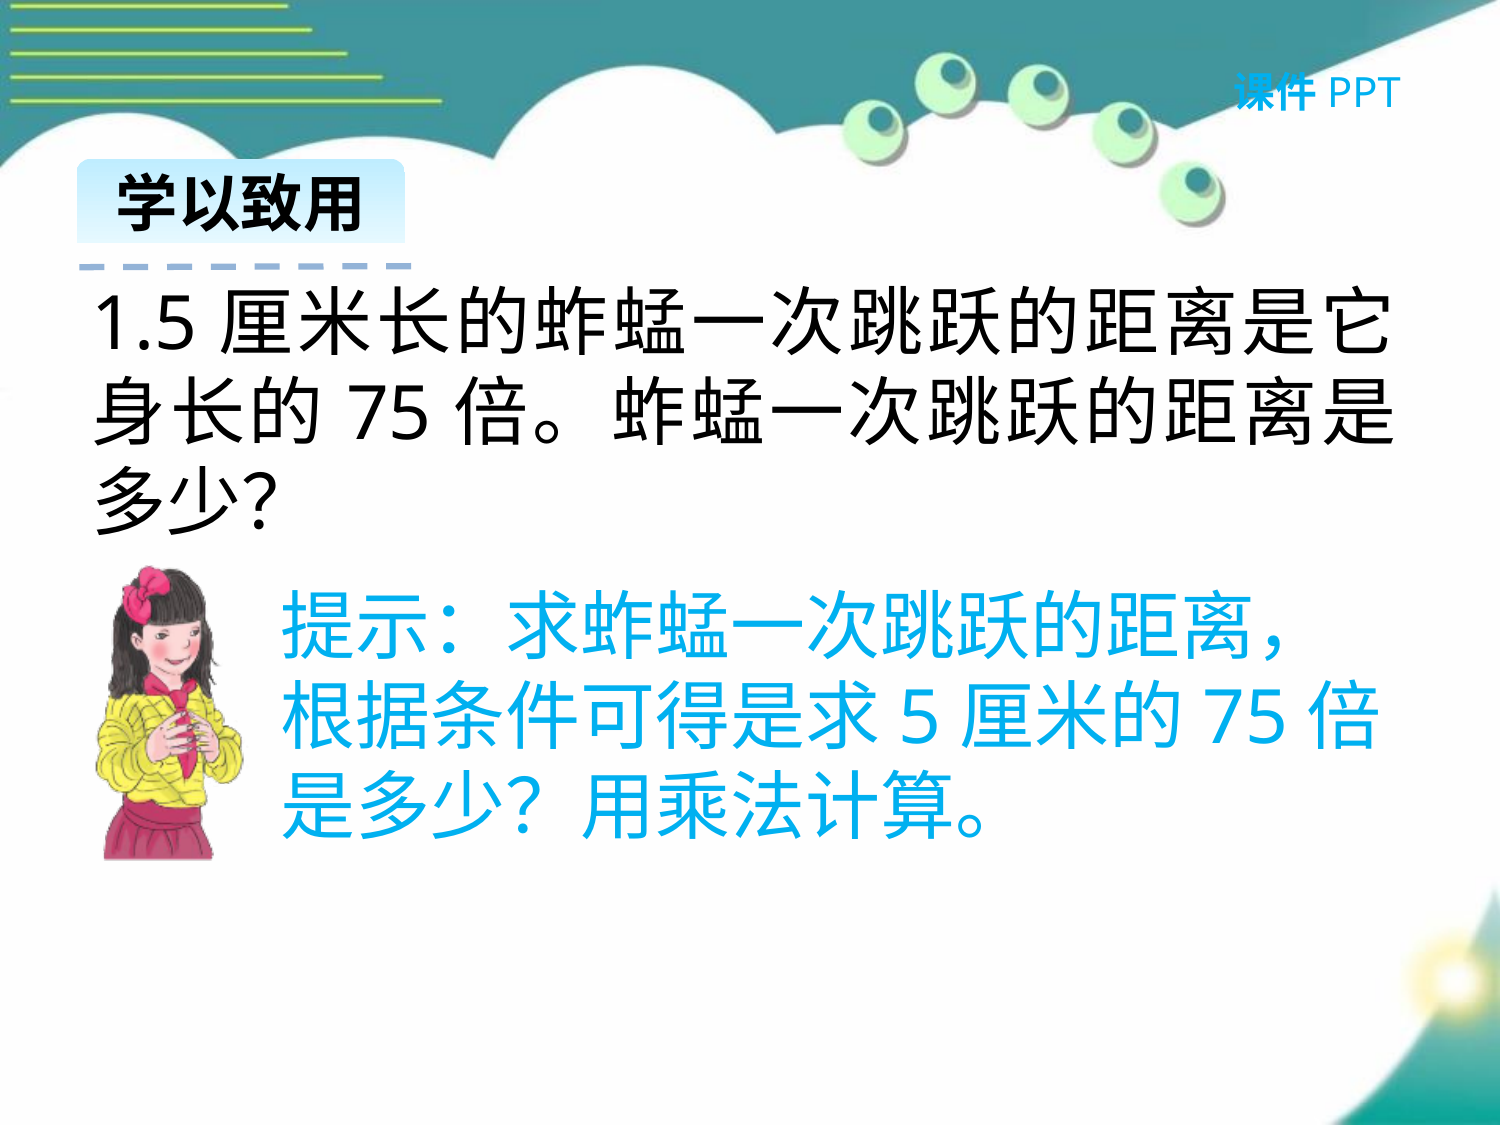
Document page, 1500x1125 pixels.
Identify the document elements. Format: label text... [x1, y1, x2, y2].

text_box 学以致用 [76, 158, 405, 244]
text_box 课件PPT [1218, 58, 1418, 124]
text_box 提示：求蚱蜢一次跳跃的距离，根据条件可得是求5厘米的75倍是多少？用乘法计算。 [270, 571, 1412, 857]
picture [0, 0, 1500, 1125]
text_box 1.5厘米长的蚱蜢一次跳跃的距离是它身长的75倍。蚱蜢一次跳跃的距离是多少？ [76, 267, 1412, 552]
